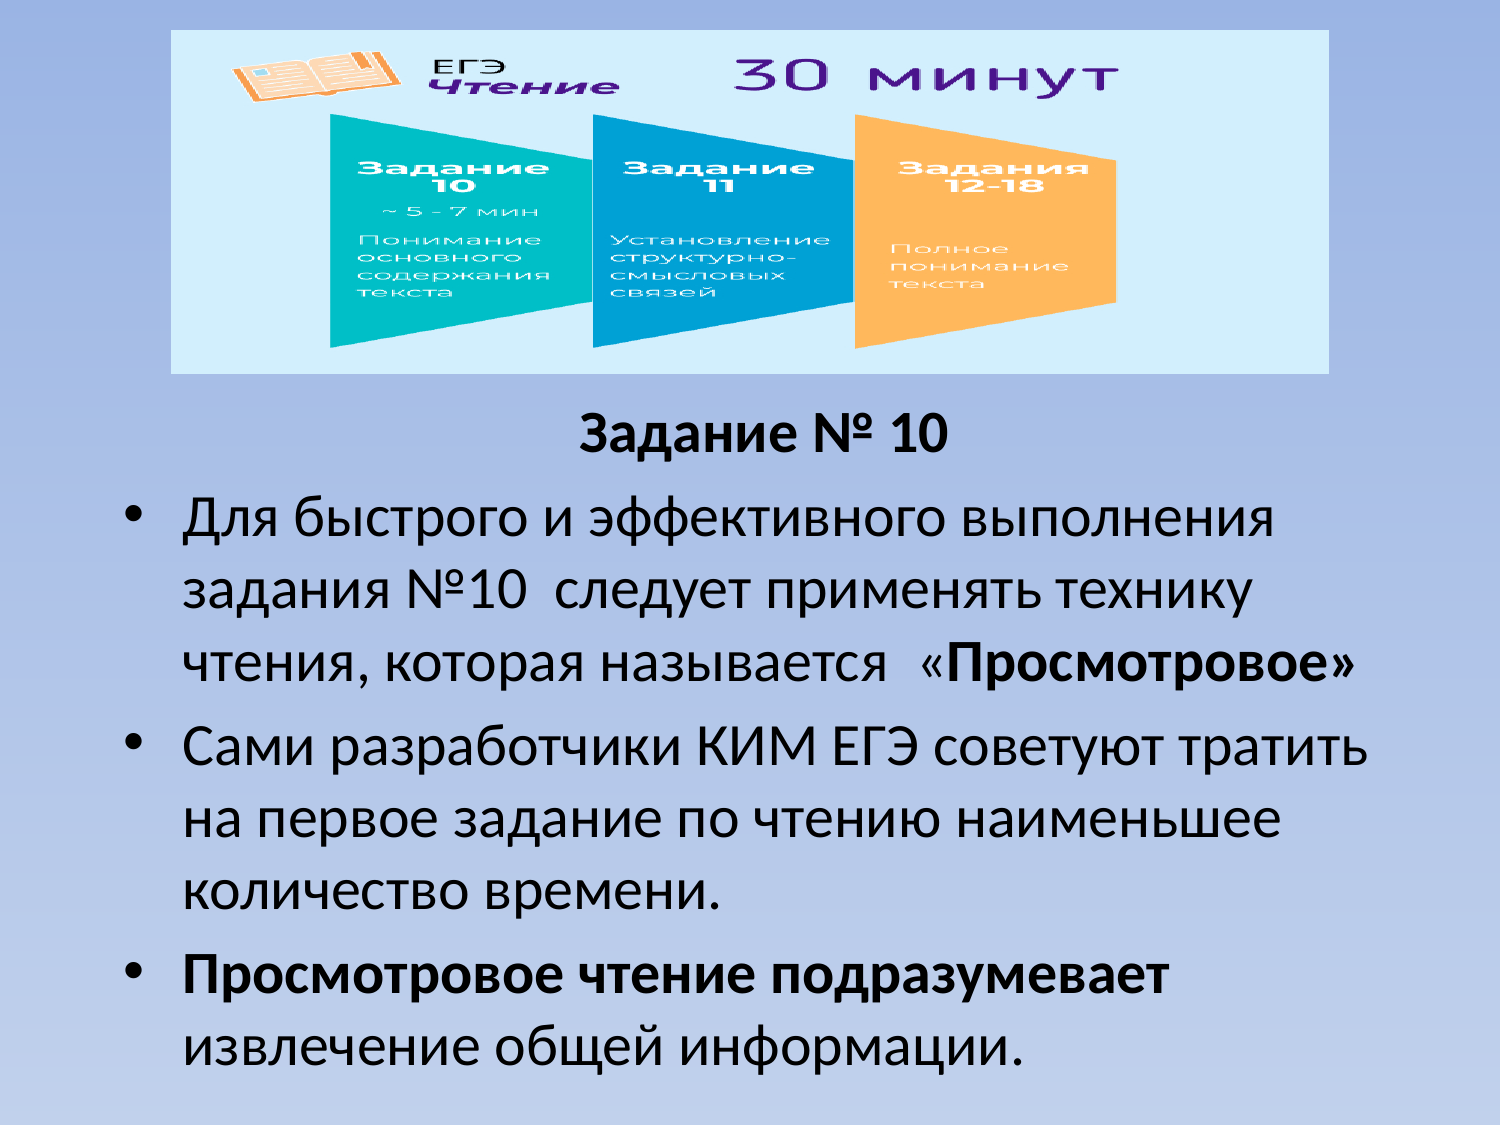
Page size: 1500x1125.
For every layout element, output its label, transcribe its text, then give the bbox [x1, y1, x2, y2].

picture [170, 30, 1329, 374]
list Задание № 10 Для быстрого и эффективного выполнения задания №10 следует применять технику чтения, которая называется «Просмотровое» Сами разработчики КИМ ЕГЭ советуют тратить на первое задание по чтению наименьшее количество времени. Просмотровое чтение подразумевает извлечение общей информации. [108, 385, 1421, 1087]
